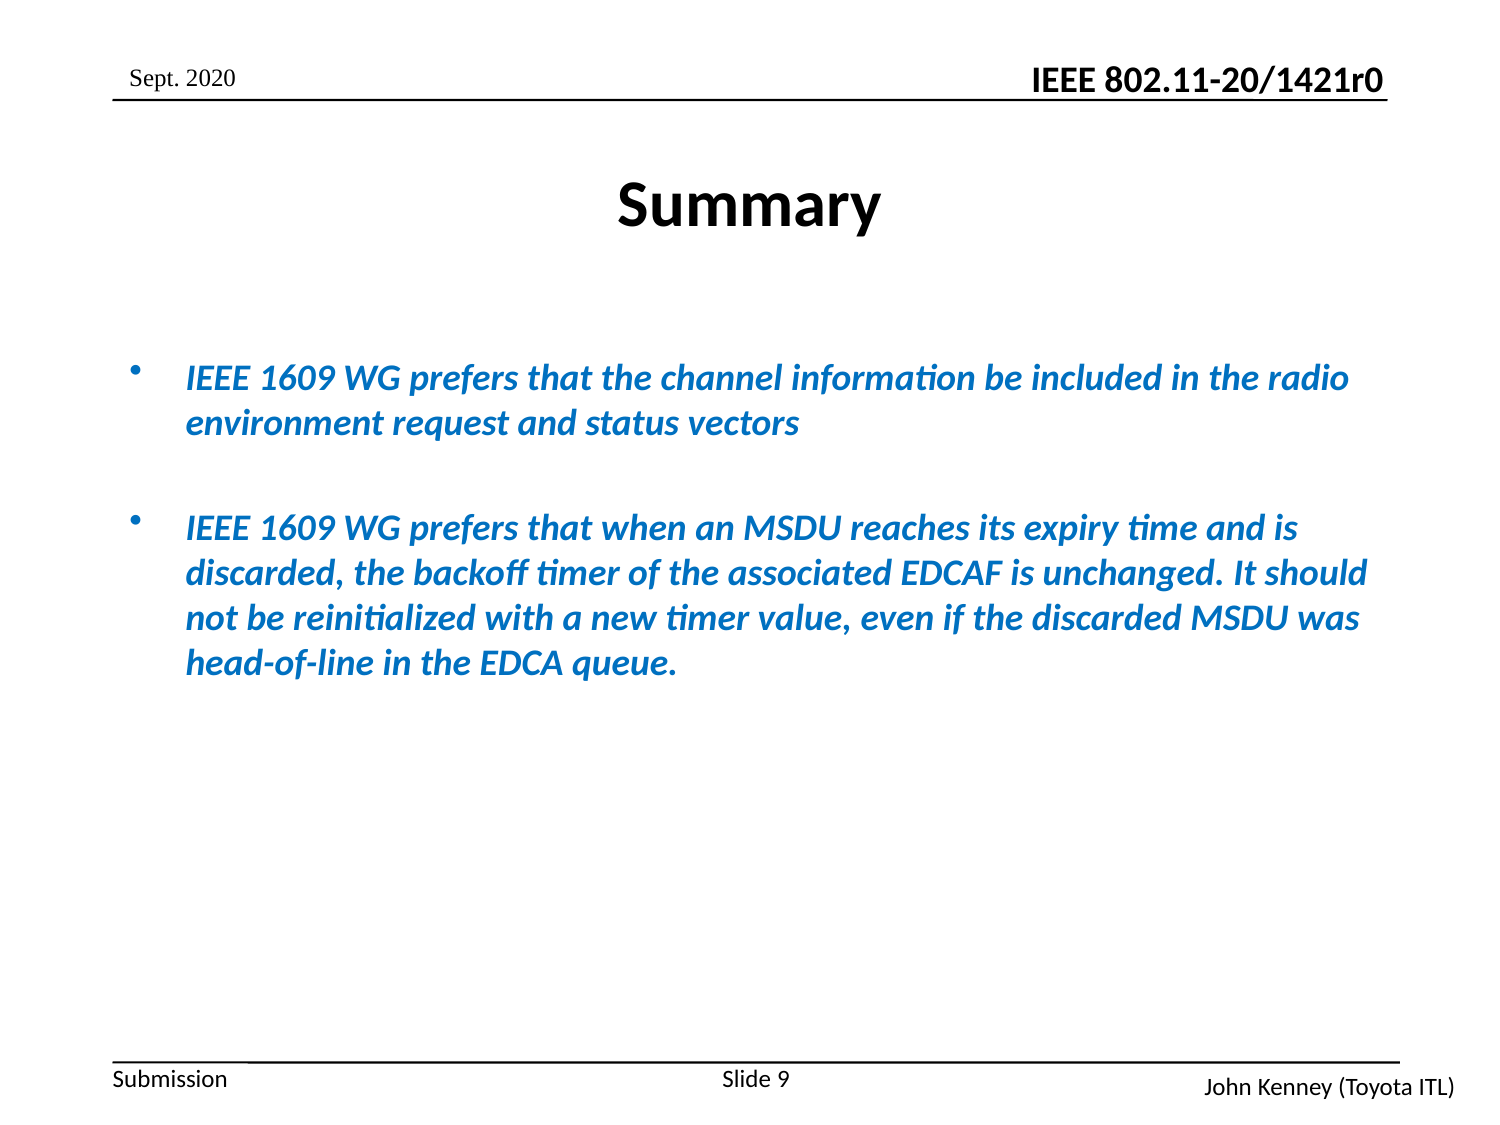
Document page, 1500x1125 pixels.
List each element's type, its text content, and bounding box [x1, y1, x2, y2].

footer John Kenney (Toyota ITL) [1199, 1070, 1456, 1101]
slide_number Slide 9 [713, 1061, 799, 1093]
list IEEE 1609 WG prefers that the channel information be included in the radio environment request and status vectors IEEE 1609 WG prefers that when an MSDU reaches its expiry time and is discarded, the backoff timer of the associated EDCAF is unchanged. It should not be reinitialized with a new timer value, even if the discarded MSDU was head-of-line in the EDCA queue. [114, 292, 1390, 875]
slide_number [114, 54, 269, 100]
title Summary [112, 112, 1388, 288]
